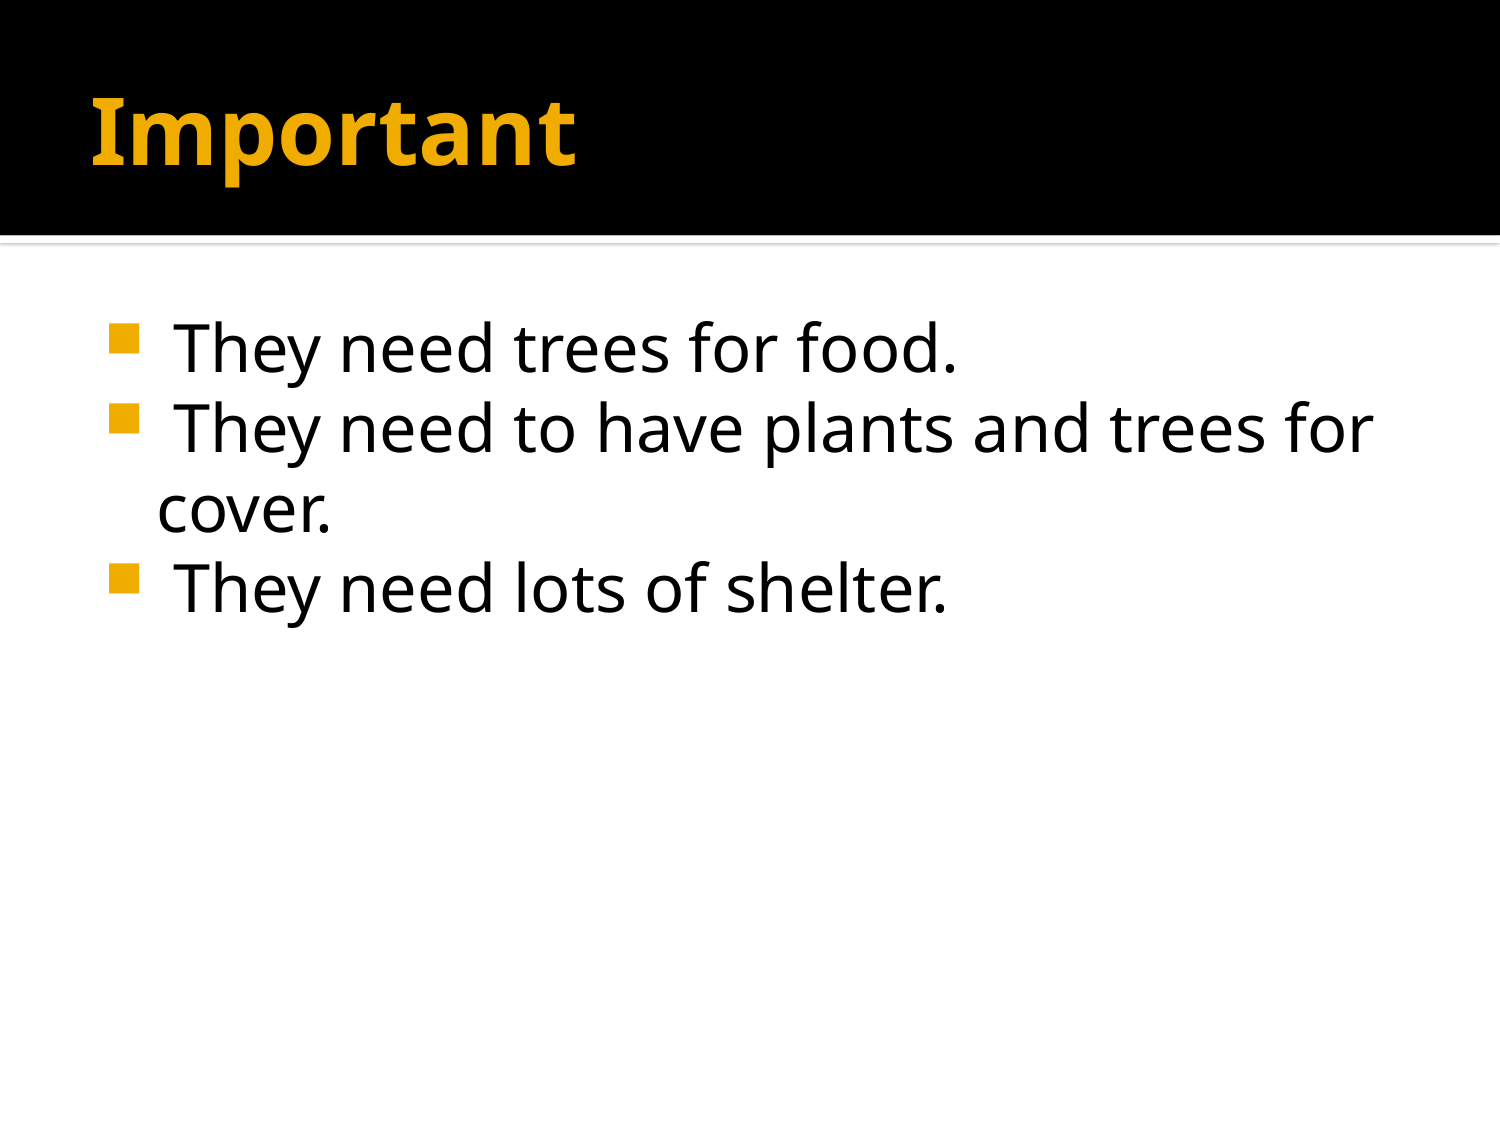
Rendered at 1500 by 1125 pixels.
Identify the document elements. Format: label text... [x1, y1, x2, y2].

title Important [75, 25, 1425, 231]
list They need trees for food. They need to have plants and trees for cover. They need lots of shelter. [75, 291, 1425, 1050]
